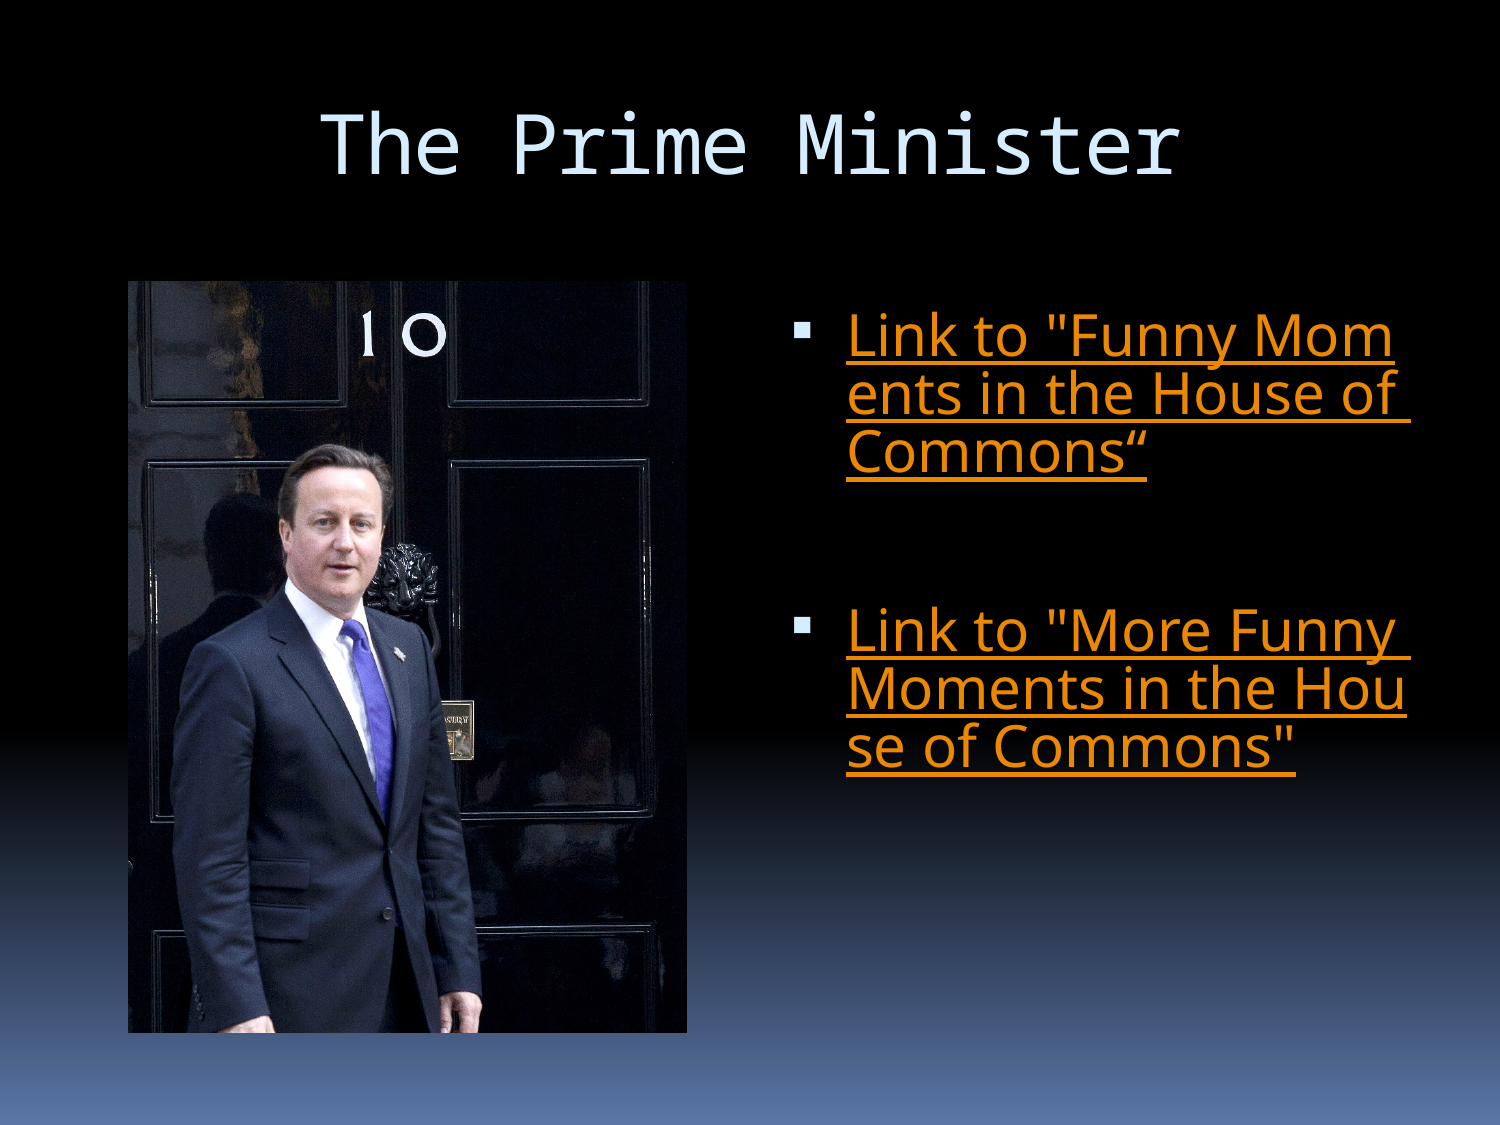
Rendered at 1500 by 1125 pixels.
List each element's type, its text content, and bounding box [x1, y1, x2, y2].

list Link to "Funny Moments in the House of Commons“ Link to "More Funny Moments in the House of Commons" [763, 290, 1427, 1033]
picture [127, 280, 688, 1034]
title The Prime Minister [75, 83, 1425, 234]
